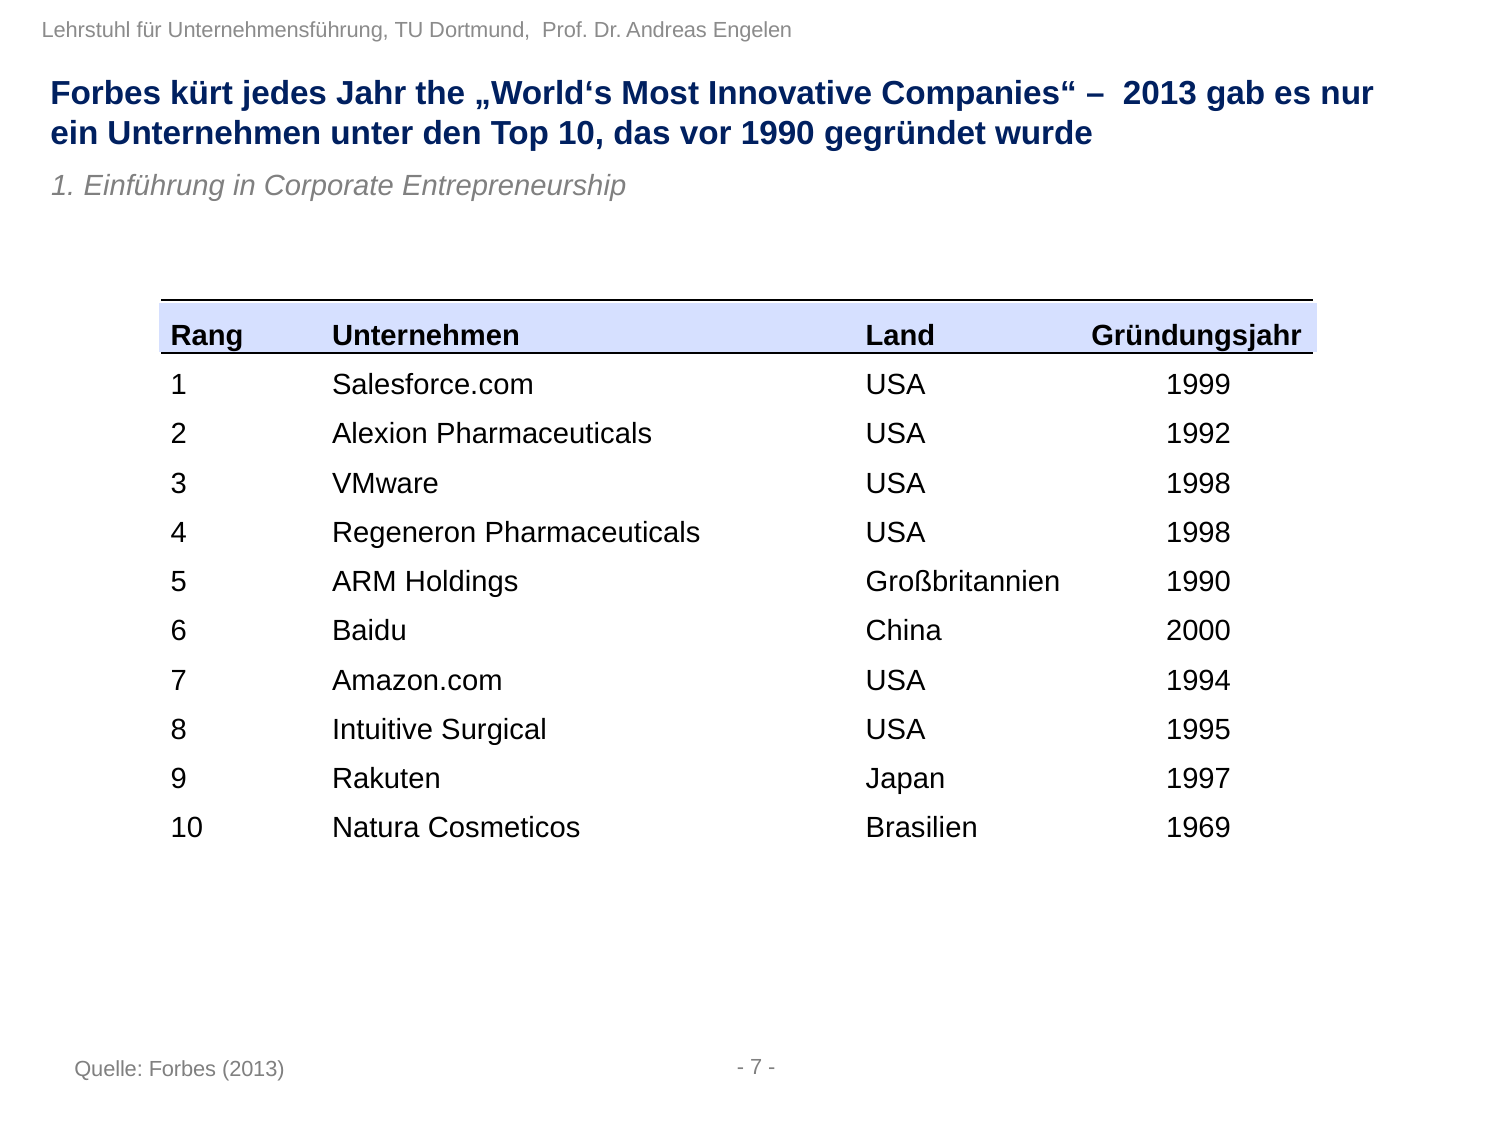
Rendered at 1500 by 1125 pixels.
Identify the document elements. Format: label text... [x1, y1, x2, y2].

table_cell Alexion Pharmaceuticals [321, 401, 854, 450]
table_cell USA [854, 647, 1080, 696]
table_cell 10 [159, 795, 321, 844]
table_header Rang [159, 305, 321, 352]
table_cell ARM Holdings [321, 549, 854, 598]
text_box Forbes kürt jedes Jahr the „World‘s Most Innovative Companies“ – 2013 gab es nur ein Unternehmen unter den Top 10, das vor 1990 gegründet wurde [35, 63, 1433, 159]
table_cell Baidu [321, 598, 854, 647]
table_cell 5 [159, 549, 321, 598]
table_cell 3 [159, 450, 321, 499]
table_cell Großbritannien [854, 549, 1080, 598]
table_cell 1992 [1080, 401, 1317, 450]
table_cell Japan [854, 745, 1080, 795]
table_cell 1969 [1080, 795, 1317, 844]
table_cell 6 [159, 598, 321, 647]
table_header Unternehmen [321, 309, 854, 351]
table_cell Amazon.com [321, 647, 854, 696]
table_cell Regeneron Pharmaceuticals [321, 499, 854, 549]
table_cell 1998 [1080, 450, 1317, 499]
table_cell 9 [159, 745, 321, 795]
table_cell USA [854, 696, 1080, 745]
table_cell 2 [159, 401, 321, 450]
table_cell 1997 [1080, 745, 1317, 795]
table_cell USA [854, 450, 1080, 499]
text_box 1. Einführung in Corporate Entrepreneurship [36, 159, 643, 209]
table_cell 8 [159, 696, 321, 745]
text_box - 7 - [599, 1045, 913, 1093]
table_cell VMware [321, 450, 854, 499]
table_cell Salesforce.com [321, 360, 854, 401]
table_header Land [854, 309, 1080, 351]
table_cell 1998 [1080, 499, 1317, 549]
table_cell USA [854, 401, 1080, 450]
table_cell Natura Cosmeticos [321, 795, 854, 844]
table_cell 2000 [1080, 598, 1317, 647]
table_cell 1990 [1080, 549, 1317, 598]
table_cell 4 [159, 499, 321, 549]
table_cell China [854, 598, 1080, 647]
table_cell 1995 [1080, 696, 1317, 745]
table_cell 7 [159, 647, 321, 696]
table_cell USA [854, 360, 1080, 401]
table_cell Intuitive Surgical [321, 696, 854, 745]
table_cell Rakuten [321, 745, 854, 795]
table_cell 1994 [1080, 647, 1317, 696]
table_cell 1 [159, 357, 321, 401]
table_header Gründungsjahr [1080, 303, 1317, 352]
table_cell 1999 [1080, 352, 1317, 401]
text_box Quelle: Forbes (2013) [59, 1046, 300, 1088]
table_cell Brasilien [854, 795, 1080, 844]
table_cell USA [854, 499, 1080, 549]
